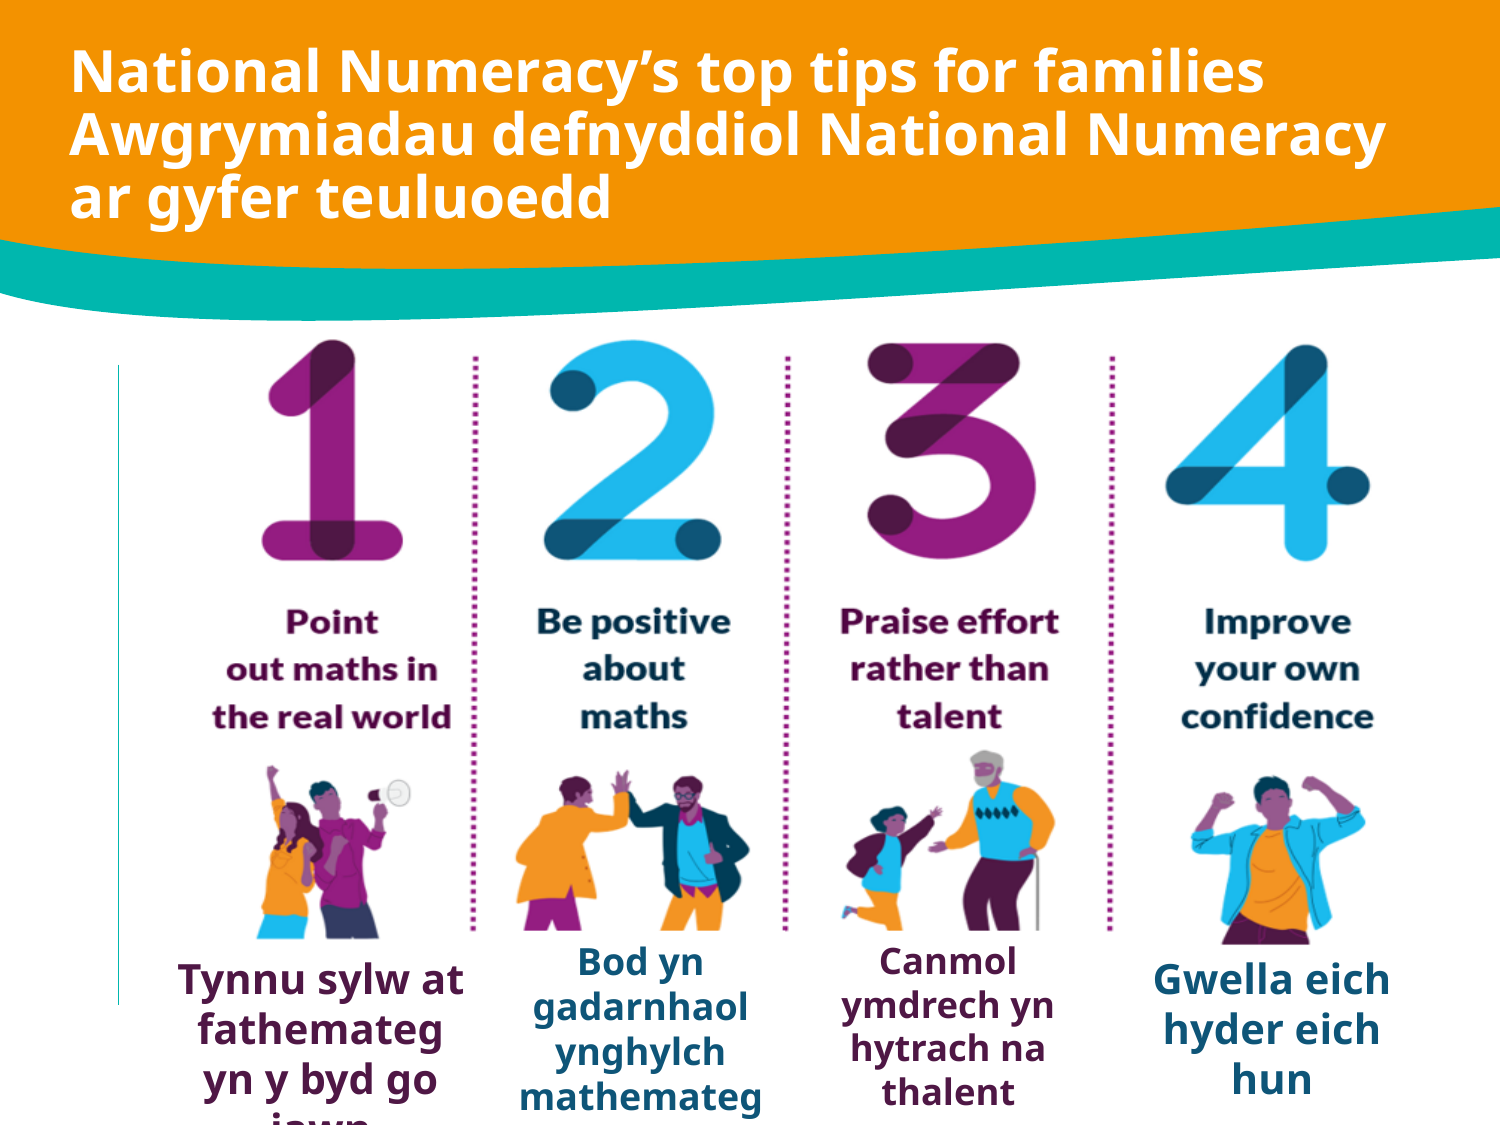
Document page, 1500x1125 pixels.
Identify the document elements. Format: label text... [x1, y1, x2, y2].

list National Numeracy’s top tips for families Awgrymiadau defnyddiol National Numeracy ar gyfer teuluoedd [54, 35, 1478, 226]
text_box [155, 325, 1440, 1123]
